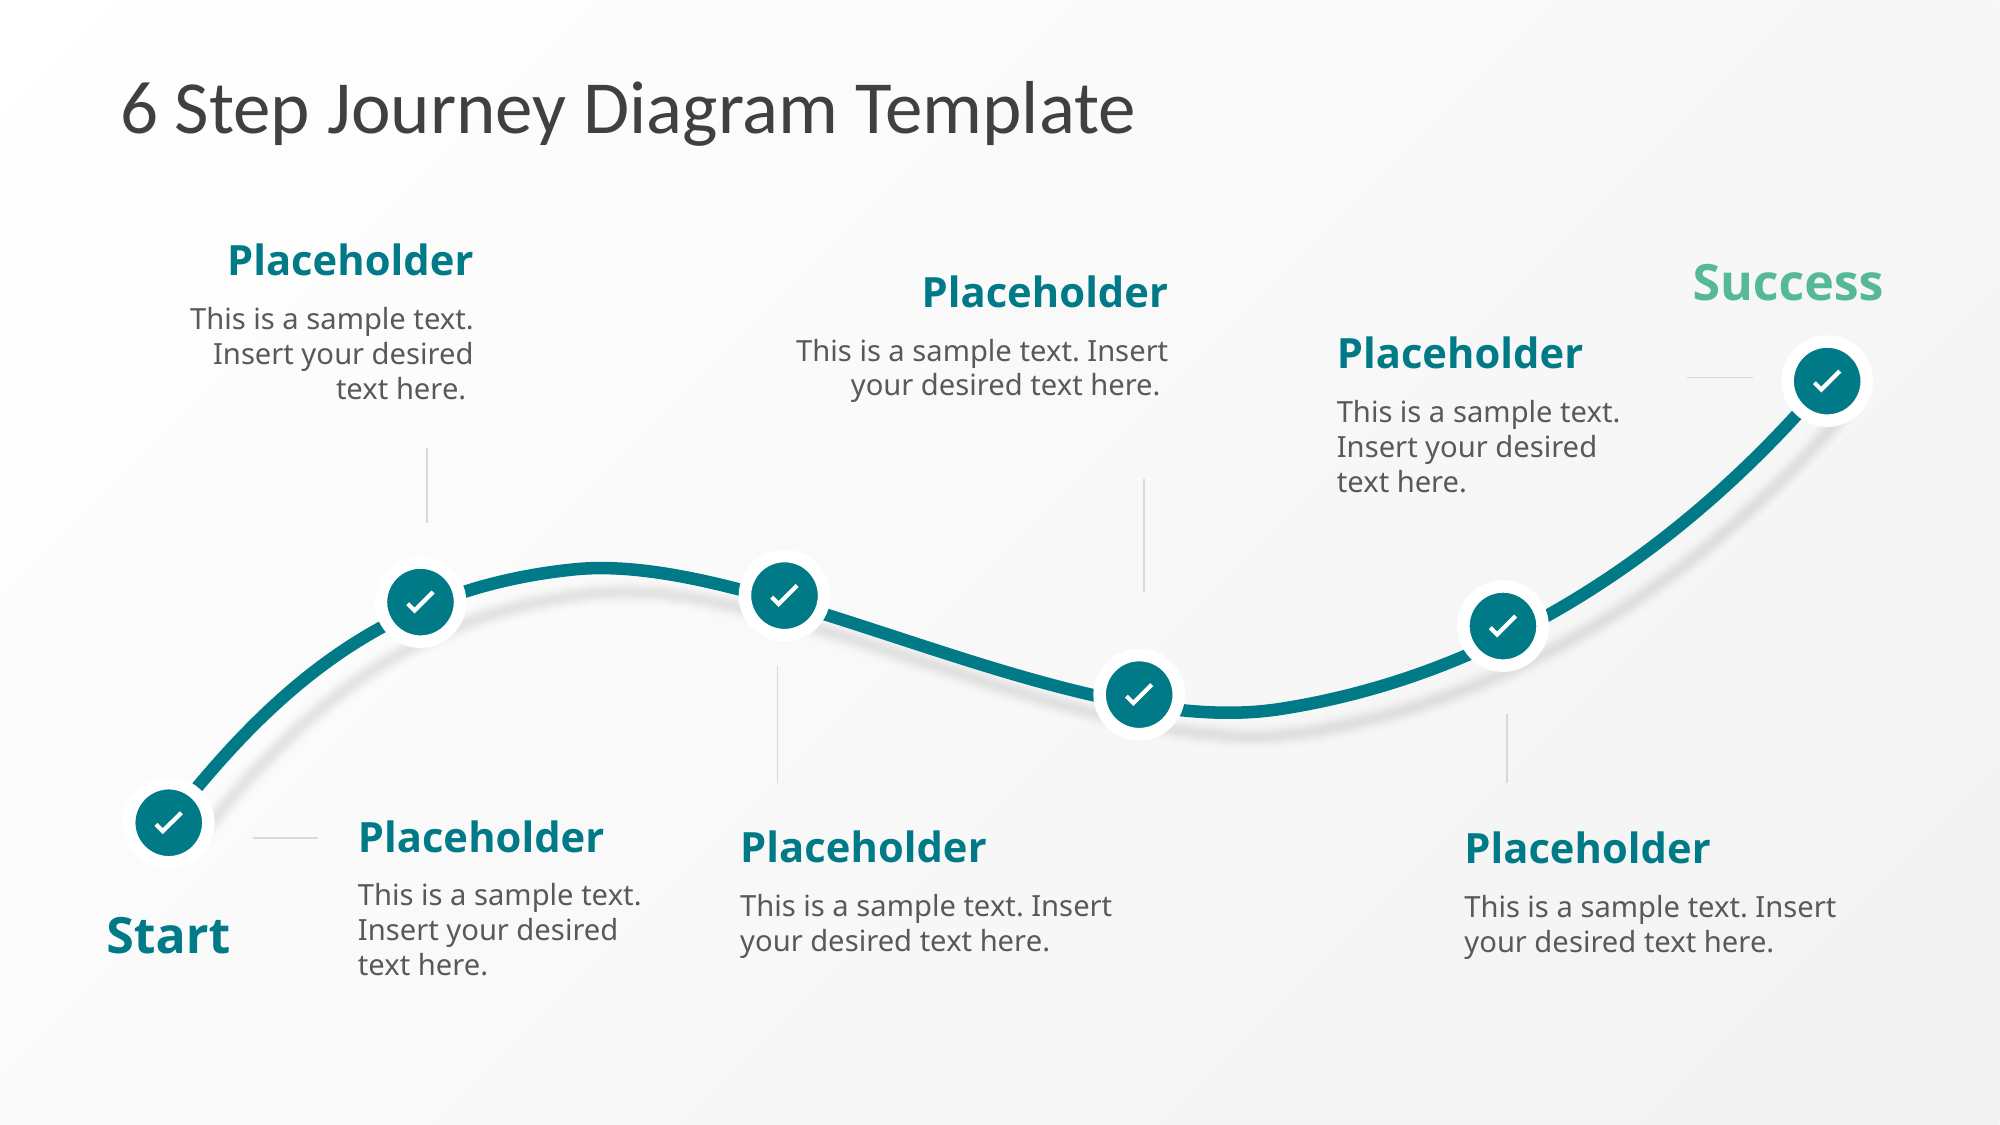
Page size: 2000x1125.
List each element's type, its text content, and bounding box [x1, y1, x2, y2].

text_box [1464, 813, 1852, 967]
text_box [199, 389, 1788, 811]
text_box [357, 802, 646, 991]
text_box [781, 257, 1169, 411]
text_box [1463, 586, 1543, 666]
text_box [744, 555, 825, 636]
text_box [1336, 318, 1655, 507]
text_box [1787, 341, 1867, 421]
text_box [157, 226, 475, 415]
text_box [1099, 654, 1180, 735]
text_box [380, 562, 461, 642]
text_box Success [1677, 243, 1899, 319]
title 6 Step Journey Diagram Template [99, 45, 1900, 162]
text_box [128, 782, 209, 863]
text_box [739, 812, 1128, 966]
text_box Start [91, 896, 246, 971]
